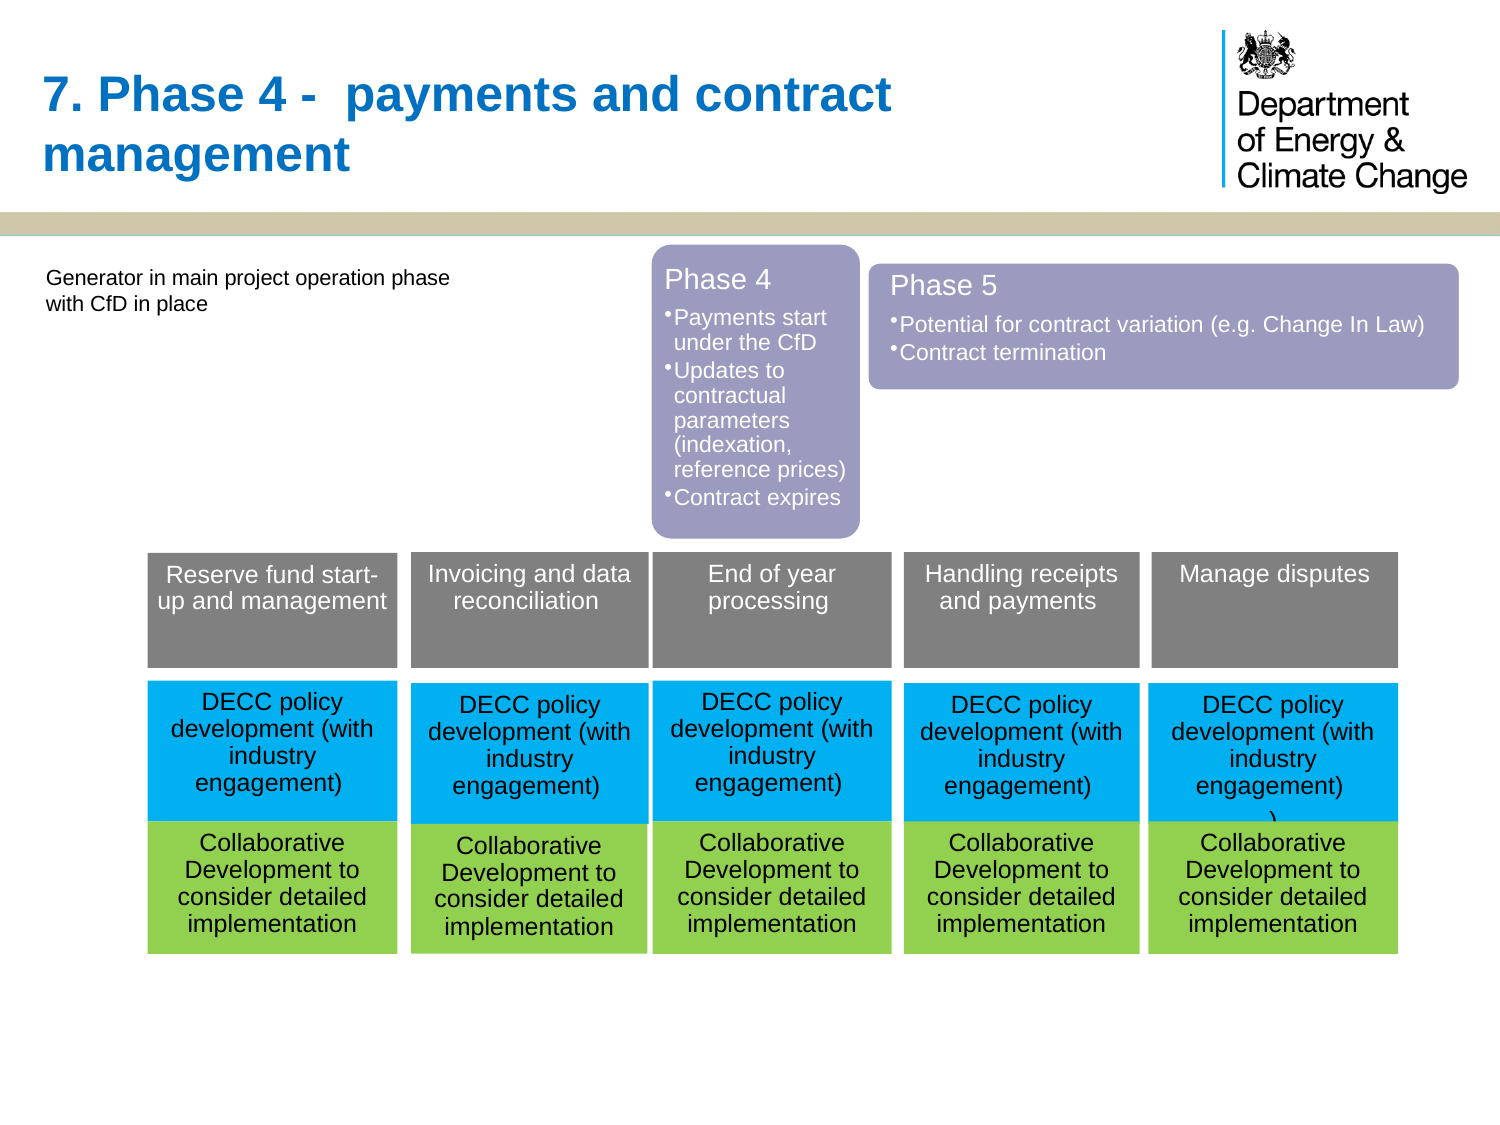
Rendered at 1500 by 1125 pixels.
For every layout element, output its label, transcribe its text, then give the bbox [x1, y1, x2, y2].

picture [0, 208, 1500, 236]
text_box Collaborative Development to consider detailed implementation [147, 821, 398, 954]
text_box Reserve fund start-up and management [147, 552, 398, 668]
text_box DECC policy development (with industry engagement) ) [1148, 683, 1399, 821]
text_box Manage disputes [1151, 552, 1399, 668]
text_box DECC policy development (with industry engagement) [147, 680, 398, 821]
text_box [866, 261, 1462, 392]
text_box Collaborative Development to consider detailed implementation [1148, 821, 1399, 954]
text_box Collaborative Development to consider detailed implementation [903, 821, 1140, 954]
text_box DECC policy development (with industry engagement) [652, 680, 892, 821]
text_box Collaborative Development to consider detailed implementation [652, 821, 892, 954]
text_box Collaborative Development to consider detailed implementation [411, 823, 648, 954]
picture [1222, 30, 1467, 194]
text_box 7. Phase 4 - payments and contract management [27, 54, 914, 138]
text_box End of year processing [652, 552, 892, 668]
text_box DECC policy development (with industry engagement) [411, 683, 649, 824]
text_box Invoicing and data reconciliation [411, 552, 649, 668]
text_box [649, 242, 863, 541]
text_box Handling receipts and payments [903, 552, 1140, 668]
text_box DECC policy development (with industry engagement) [903, 683, 1140, 821]
text_box Generator in main project operation phase with CfD in place [31, 255, 471, 323]
